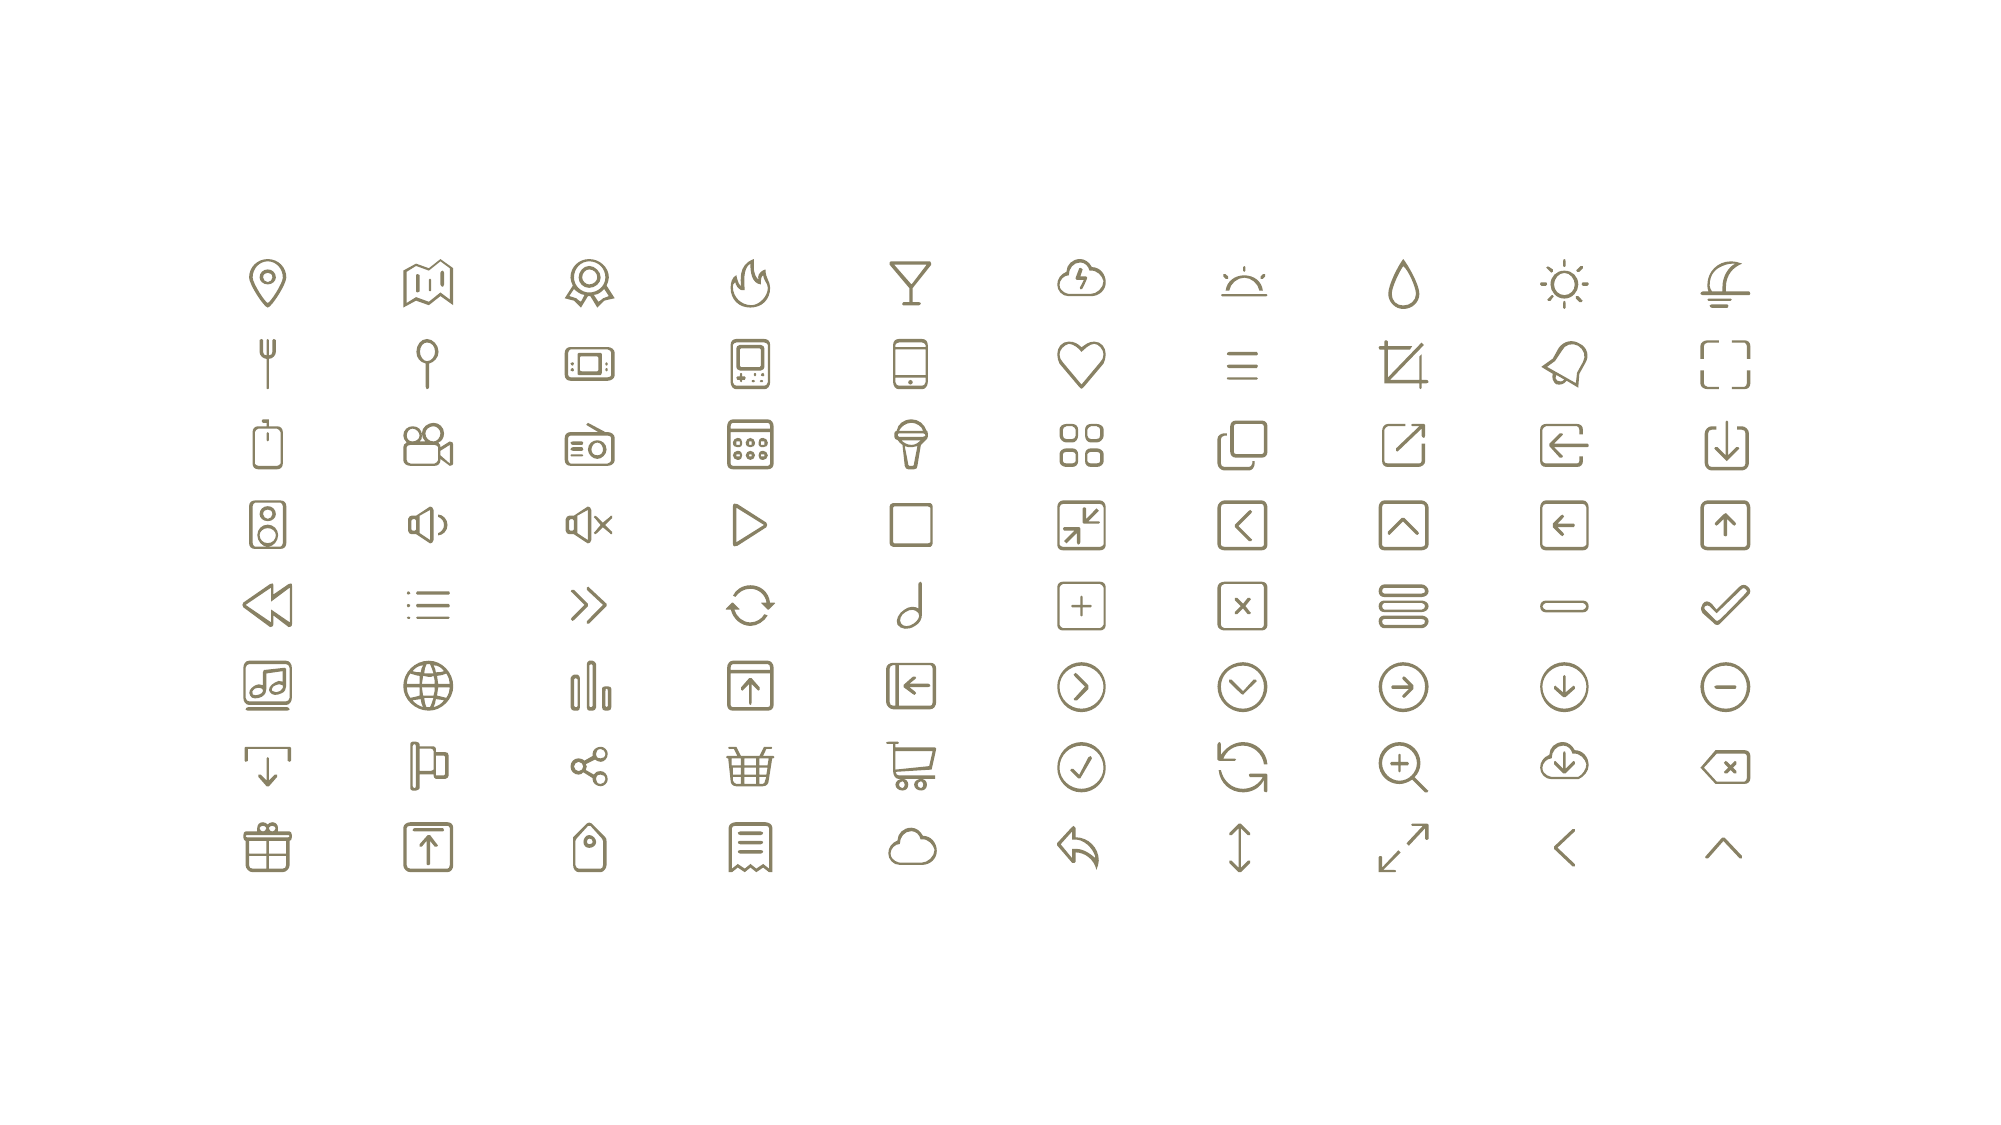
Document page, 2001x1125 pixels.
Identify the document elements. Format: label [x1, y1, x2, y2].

text_box [893, 338, 928, 390]
text_box [886, 662, 937, 710]
text_box [1406, 823, 1429, 846]
text_box [1546, 266, 1553, 273]
text_box [1388, 259, 1420, 309]
text_box [1700, 261, 1751, 296]
text_box [1057, 581, 1106, 631]
text_box [249, 500, 287, 549]
text_box [243, 822, 292, 873]
text_box [1057, 742, 1106, 793]
text_box [1540, 662, 1589, 713]
text_box [1540, 742, 1589, 780]
text_box [732, 503, 768, 547]
text_box [416, 603, 450, 608]
text_box [896, 581, 922, 629]
text_box [416, 338, 439, 390]
text_box [249, 259, 287, 308]
text_box [894, 419, 928, 470]
text_box [586, 586, 607, 624]
text_box [403, 660, 454, 711]
text_box [725, 602, 768, 626]
text_box [1731, 340, 1751, 359]
text_box [1700, 500, 1751, 551]
text_box [258, 757, 278, 787]
text_box [1705, 837, 1742, 859]
text_box [1229, 823, 1251, 873]
text_box [1378, 742, 1429, 793]
text_box [1230, 420, 1268, 458]
text_box [1226, 351, 1258, 356]
text_box [252, 419, 283, 470]
text_box [1378, 500, 1429, 551]
text_box [1085, 448, 1104, 467]
text_box [1540, 600, 1589, 613]
text_box [1575, 296, 1583, 303]
text_box [586, 660, 597, 711]
text_box [1714, 420, 1740, 462]
text_box [1057, 662, 1106, 713]
text_box [403, 822, 454, 873]
text_box [1709, 304, 1729, 308]
text_box [564, 259, 615, 308]
text_box [1700, 662, 1751, 713]
text_box [1057, 259, 1106, 297]
text_box [564, 422, 615, 466]
text_box [1217, 500, 1268, 551]
text_box [1540, 500, 1589, 551]
text_box [1057, 500, 1106, 551]
text_box [570, 746, 608, 787]
text_box [416, 591, 450, 595]
text_box [1541, 341, 1588, 388]
text_box [570, 589, 588, 621]
text_box [1700, 584, 1751, 626]
text_box [730, 338, 771, 390]
text_box [1731, 370, 1751, 390]
text_box [725, 746, 775, 787]
text_box [1700, 340, 1719, 359]
text_box [1217, 662, 1268, 713]
text_box [1057, 825, 1099, 870]
text_box [564, 347, 615, 381]
text_box [243, 660, 292, 705]
text_box [570, 674, 580, 711]
text_box [1378, 340, 1429, 390]
text_box [1226, 364, 1258, 369]
text_box [728, 822, 773, 873]
text_box [727, 660, 774, 711]
text_box [733, 585, 776, 610]
text_box [1085, 423, 1104, 443]
text_box [1225, 275, 1263, 291]
text_box [1378, 662, 1429, 713]
text_box [242, 583, 293, 628]
text_box [1059, 448, 1079, 467]
text_box [1549, 433, 1589, 458]
text_box [408, 506, 434, 544]
text_box [1217, 433, 1255, 471]
text_box [888, 827, 937, 865]
text_box [1378, 850, 1401, 873]
text_box [1540, 423, 1583, 467]
text_box [889, 261, 932, 306]
text_box [1217, 581, 1268, 631]
text_box [403, 259, 454, 308]
text_box [1704, 426, 1749, 471]
text_box [410, 741, 449, 791]
text_box [438, 514, 448, 536]
text_box [889, 503, 933, 547]
text_box [1547, 270, 1579, 301]
text_box [1382, 423, 1426, 467]
text_box [730, 259, 771, 308]
text_box [602, 686, 612, 711]
text_box [1700, 370, 1719, 390]
text_box [245, 707, 290, 711]
text_box [1378, 615, 1429, 629]
text_box [403, 422, 454, 466]
text_box [1378, 584, 1429, 598]
text_box [1217, 742, 1268, 765]
text_box [1576, 266, 1583, 272]
text_box [593, 515, 613, 535]
text_box [565, 506, 592, 544]
text_box [244, 746, 292, 762]
text_box [727, 419, 774, 470]
text_box [1554, 829, 1575, 867]
text_box [259, 338, 276, 390]
text_box [1378, 600, 1429, 613]
text_box [1059, 423, 1079, 443]
text_box [1057, 341, 1106, 389]
text_box [1218, 770, 1268, 793]
text_box [1700, 750, 1751, 784]
text_box [886, 741, 937, 791]
text_box [573, 822, 607, 873]
